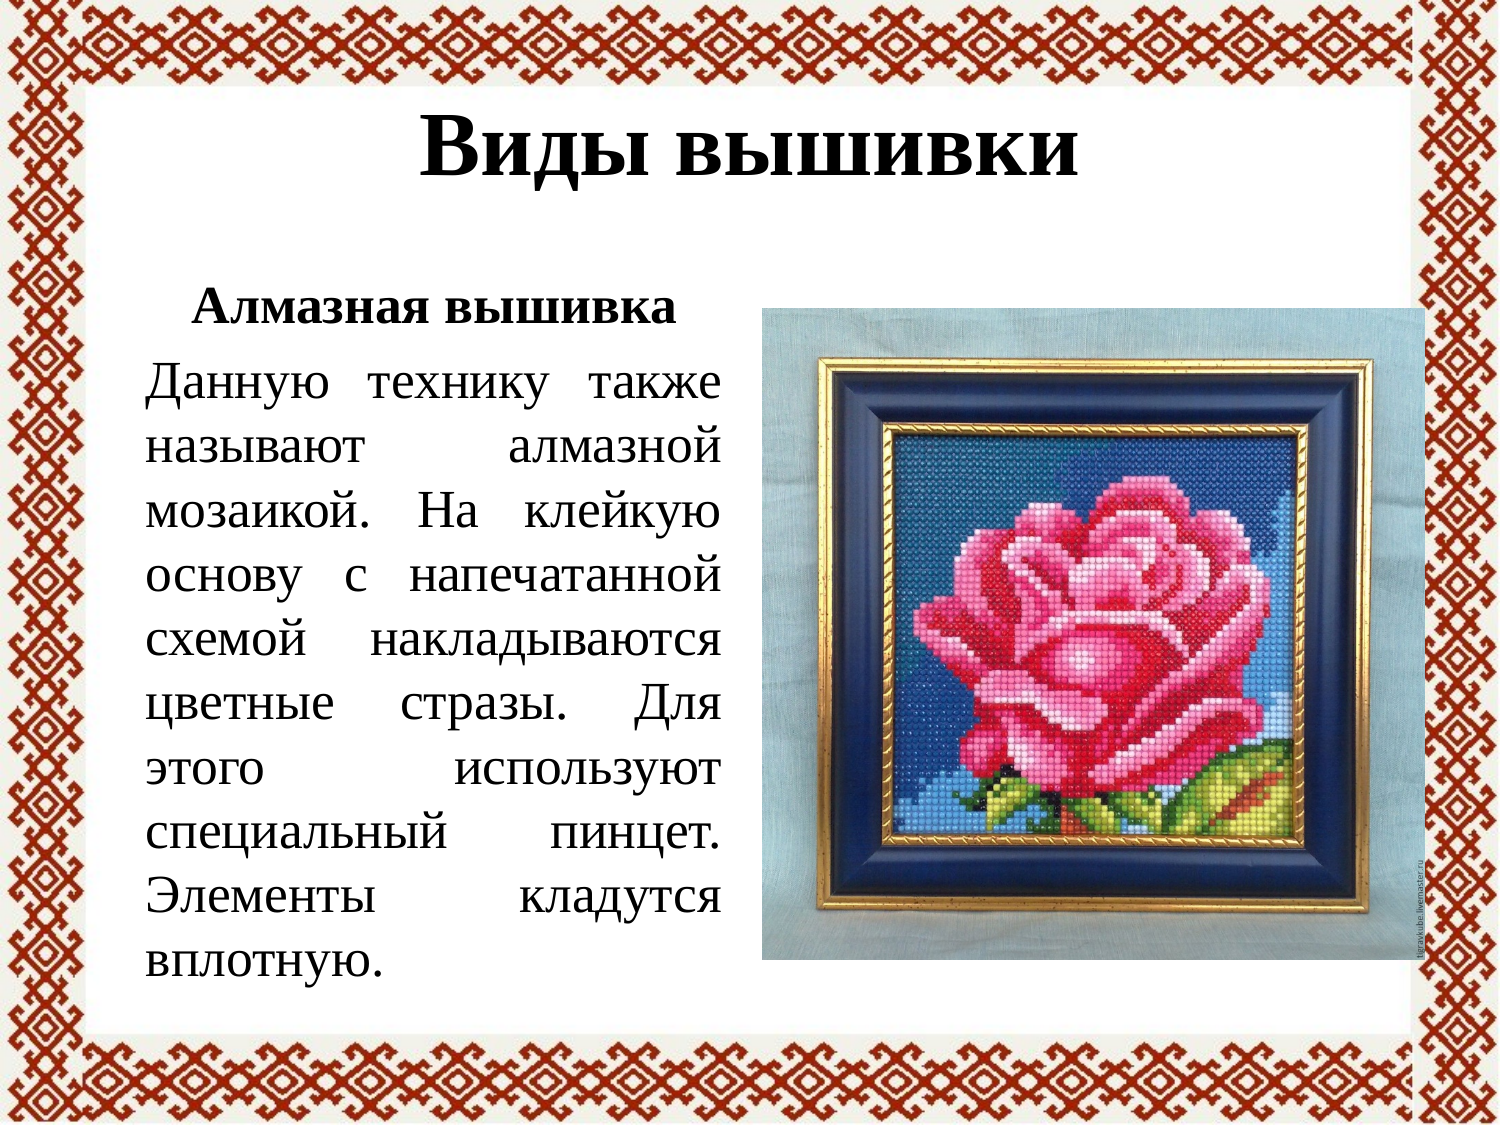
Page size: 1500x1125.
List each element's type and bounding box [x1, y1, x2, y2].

picture [0, 0, 1500, 1125]
list [762, 307, 1426, 960]
